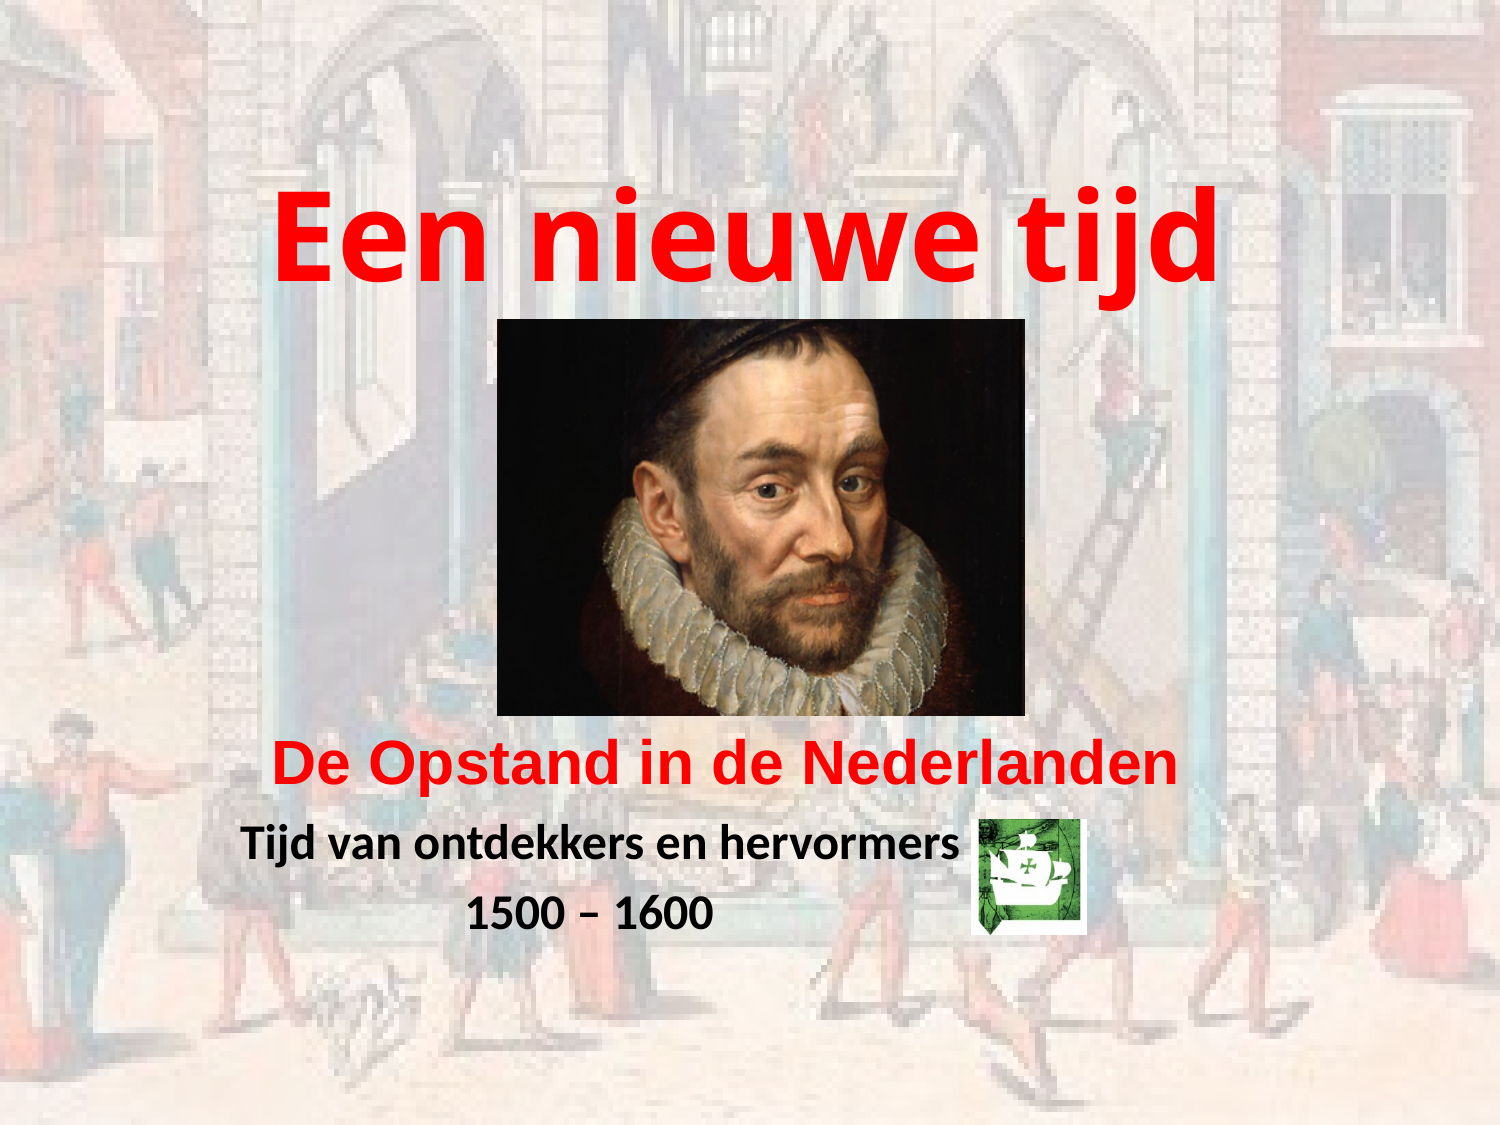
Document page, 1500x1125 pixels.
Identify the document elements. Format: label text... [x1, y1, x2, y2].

picture [971, 819, 1088, 935]
subtitle Tijd van ontdekkers en hervormers 1500 – 1600 [13, 801, 1188, 1018]
picture [497, 319, 1026, 716]
text_box De Opstand in de Nederlanden [230, 714, 1223, 805]
title Een nieuwe tijd [13, 140, 1480, 322]
